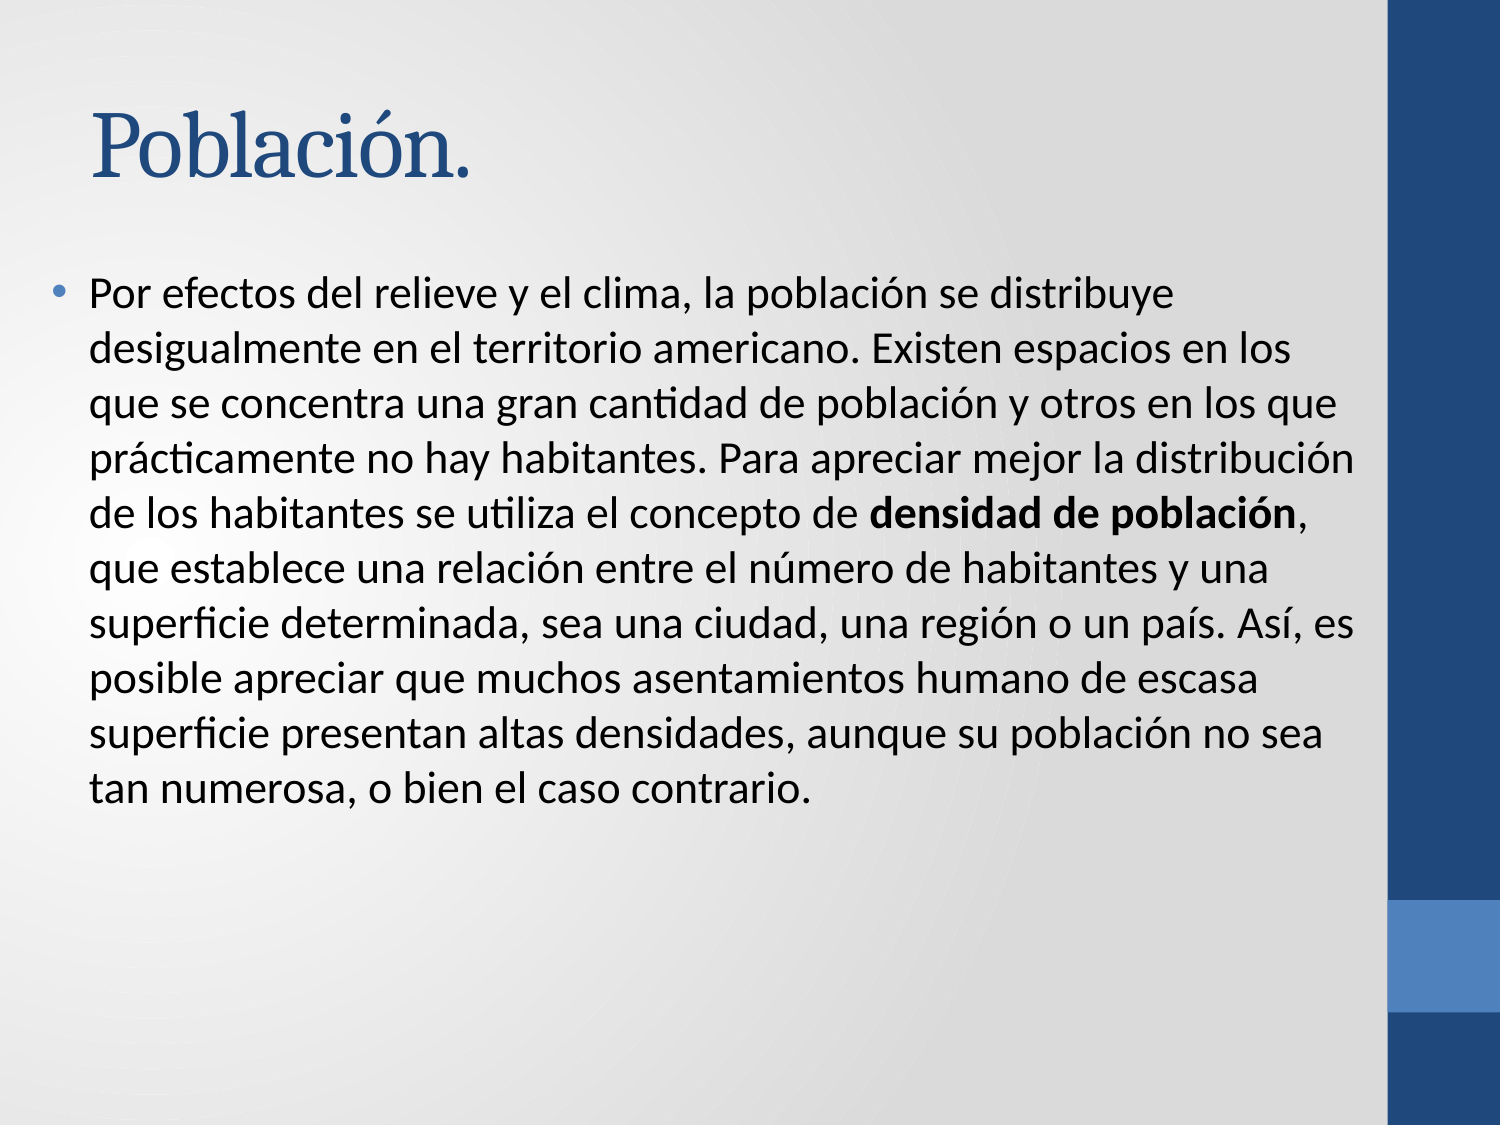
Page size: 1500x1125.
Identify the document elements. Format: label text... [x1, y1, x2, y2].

list Por efectos del relieve y el clima, la población se distribuye desigualmente en el territorio americano. Existen espacios en los que se concentra una gran cantidad de población y otros en los que prácticamente no hay habitantes. Para apreciar mejor la distribución de los habitantes se utiliza el concepto de densidad de población, que establece una relación entre el número de habitantes y una superficie determinada, sea una ciudad, una región o un país. Así, es posible apreciar que muchos asentamientos humano de escasa superficie presentan altas densidades, aunque su población no sea tan numerosa, o bien el caso contrario. [17, 255, 1377, 1094]
title Población. [75, 45, 1325, 233]
